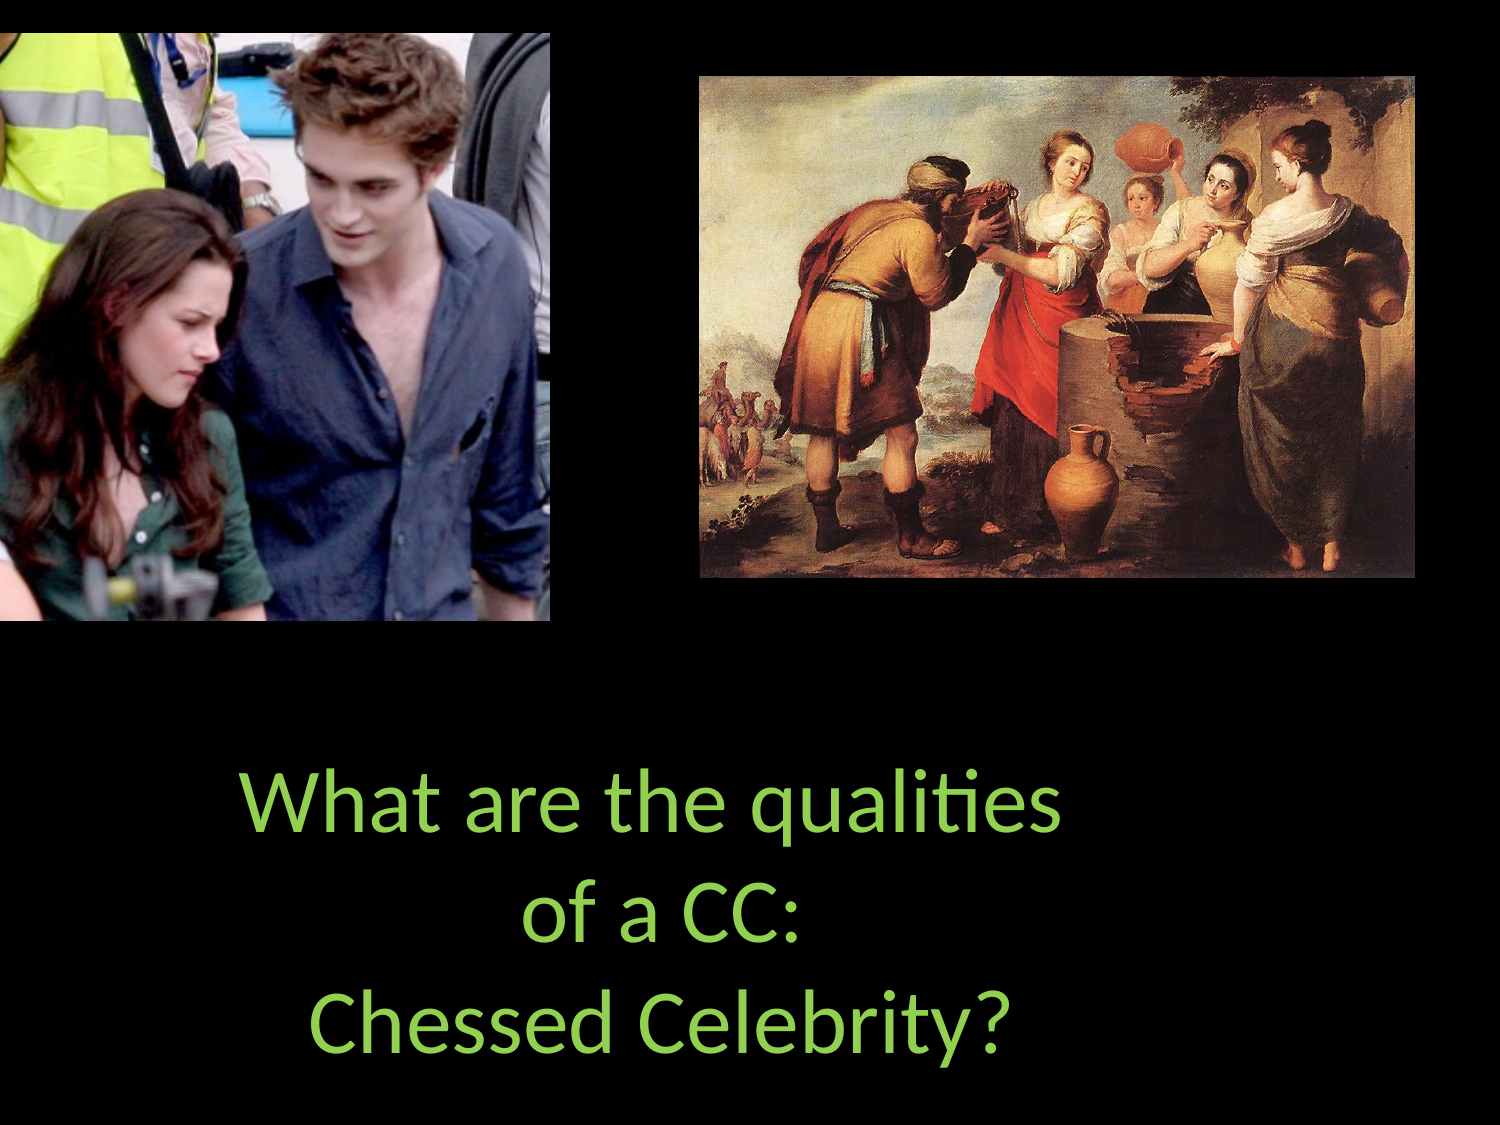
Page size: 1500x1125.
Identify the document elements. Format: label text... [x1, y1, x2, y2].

title What are the qualities of a CC: Chessed Celebrity? [37, 687, 1288, 1125]
picture [699, 76, 1416, 579]
picture [0, 33, 551, 621]
